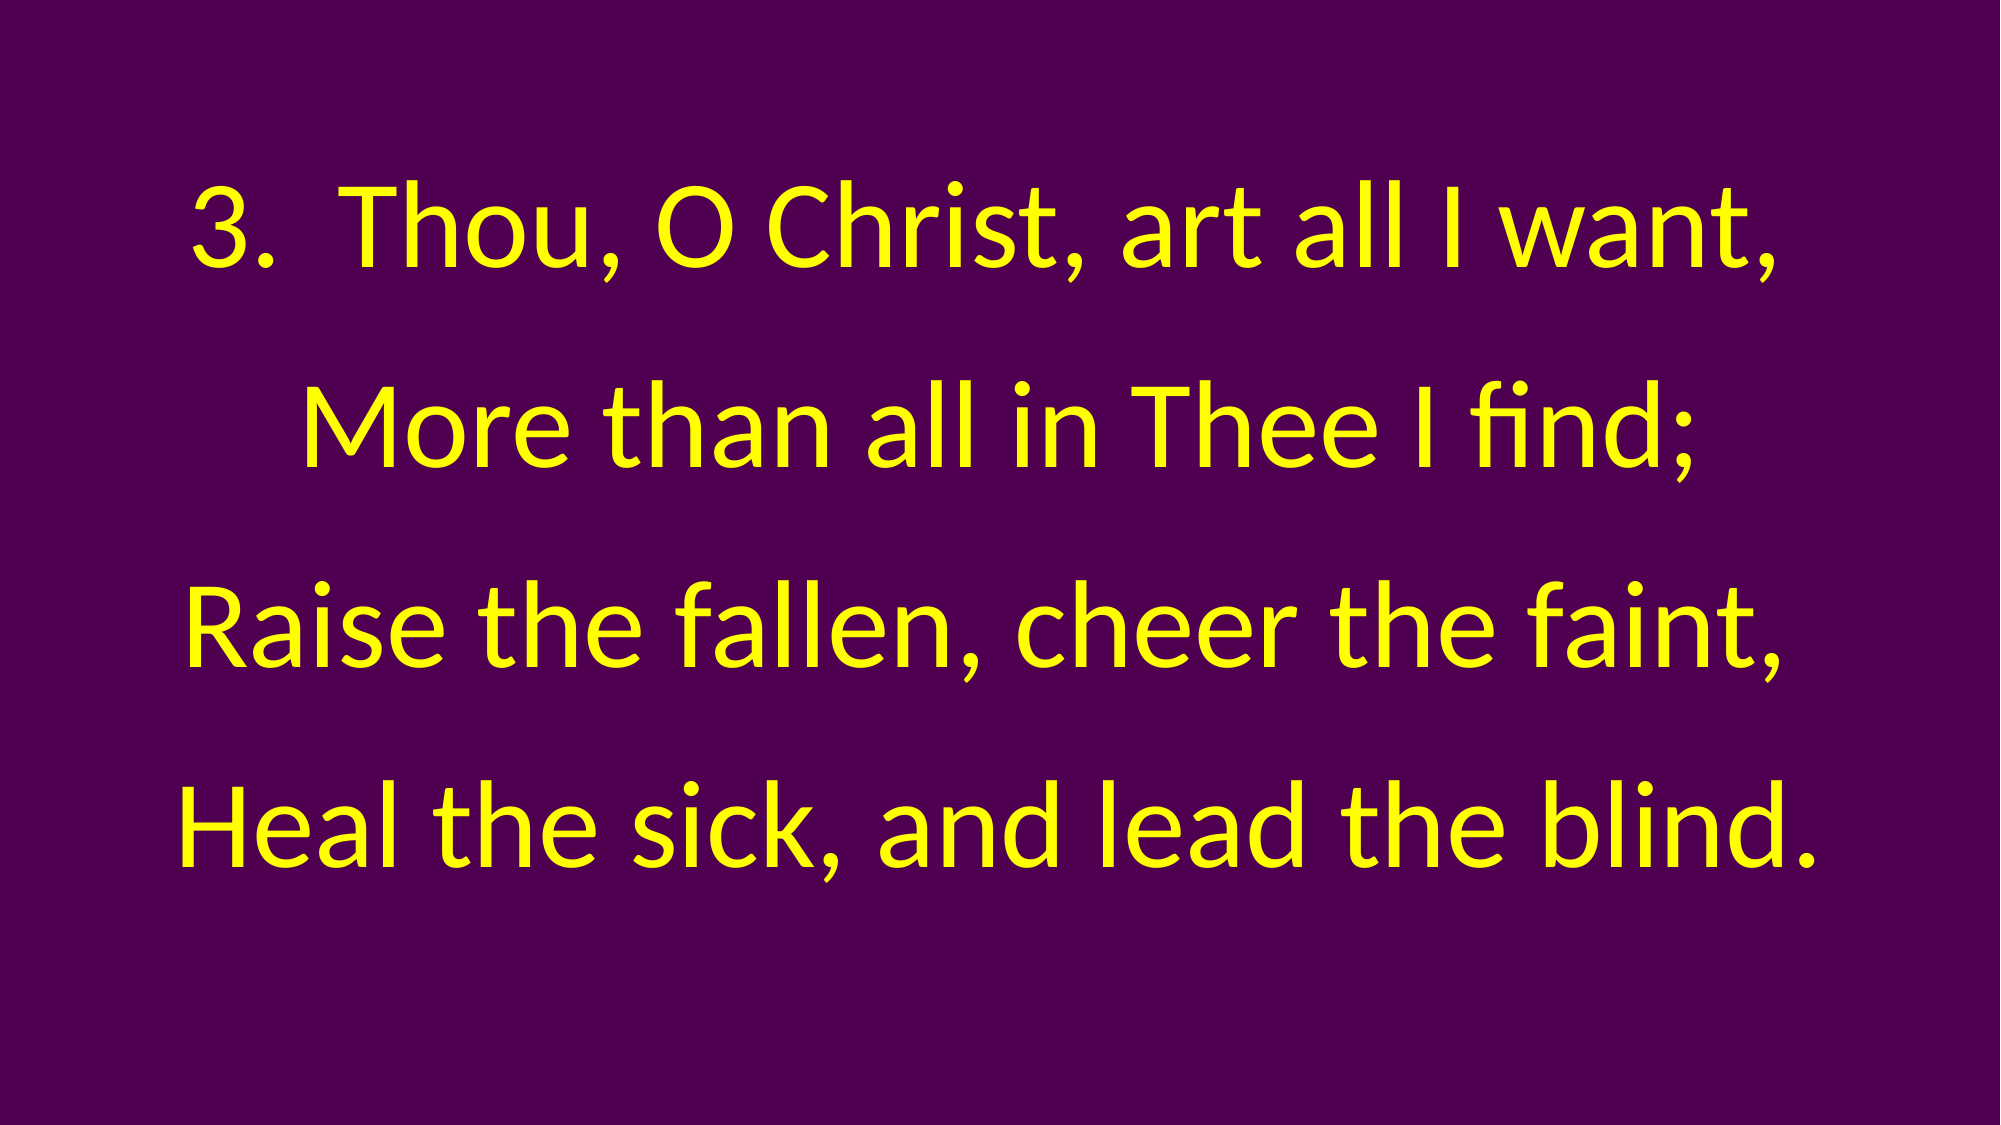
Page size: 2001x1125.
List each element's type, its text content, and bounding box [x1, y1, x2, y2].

text_box Thou, O Christ, art all I want, More than all in Thee I find; Raise the fallen, cheer the faint, Heal the sick, and lead the blind. [0, 135, 2000, 901]
